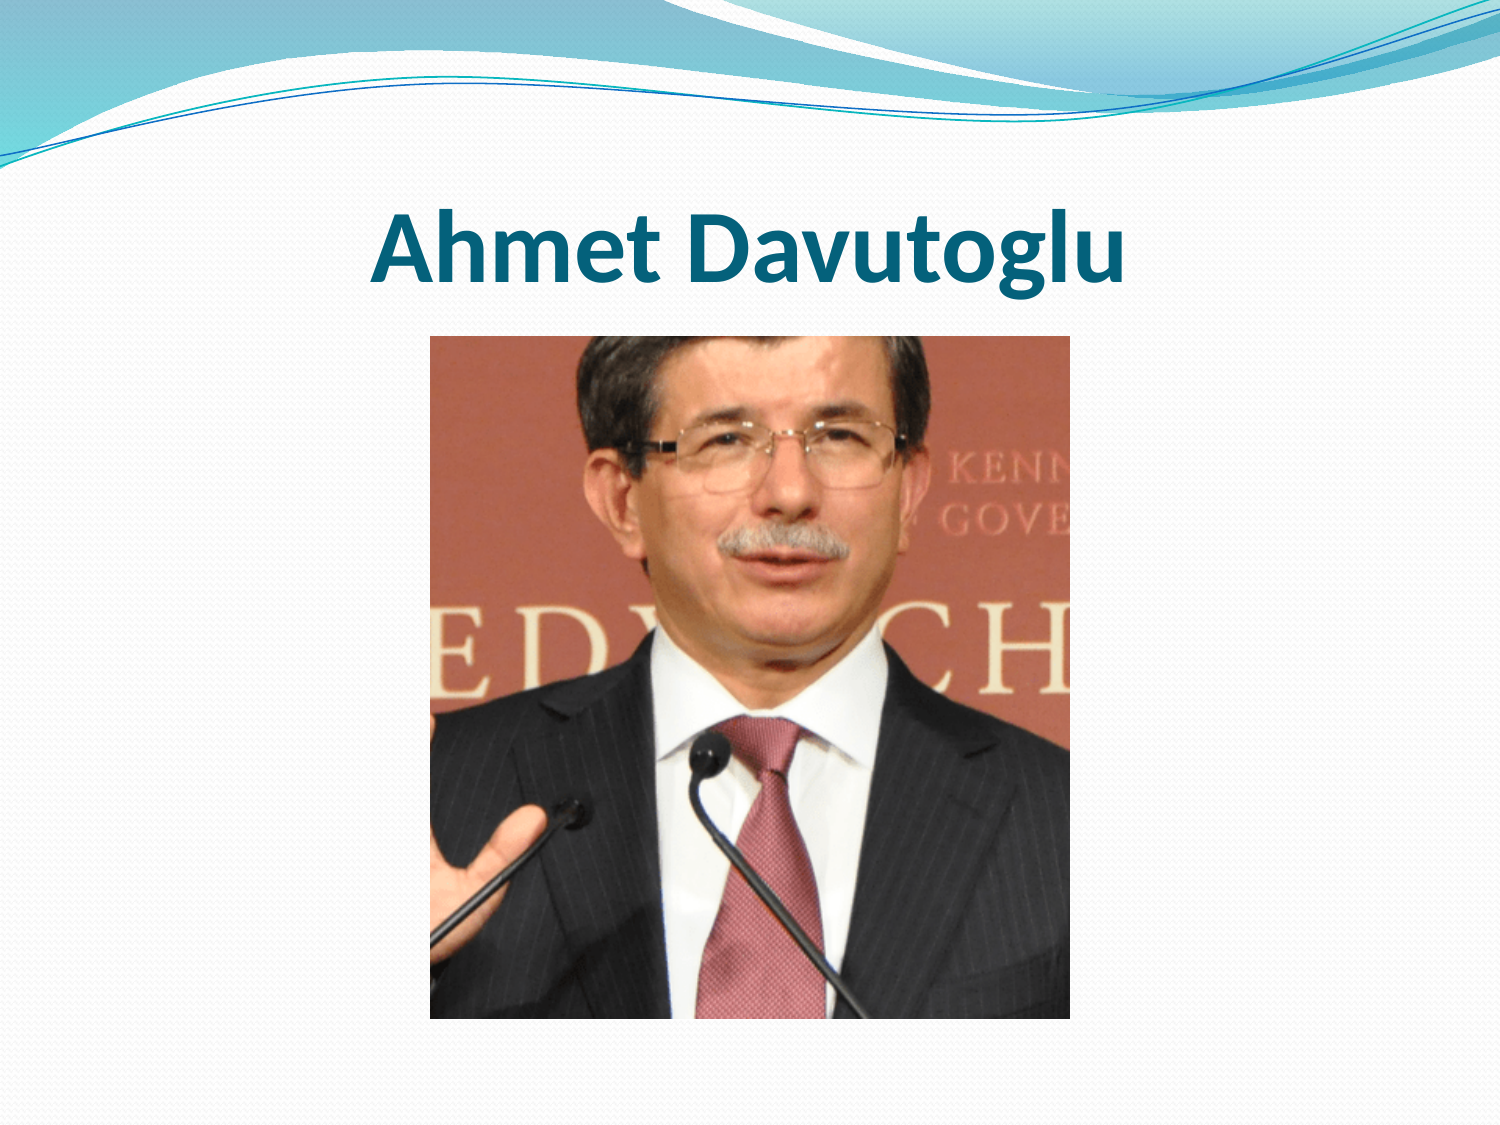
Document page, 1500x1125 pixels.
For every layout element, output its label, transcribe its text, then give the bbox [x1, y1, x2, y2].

title Ahmet Davutoglu [75, 115, 1425, 303]
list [430, 335, 1070, 1020]
